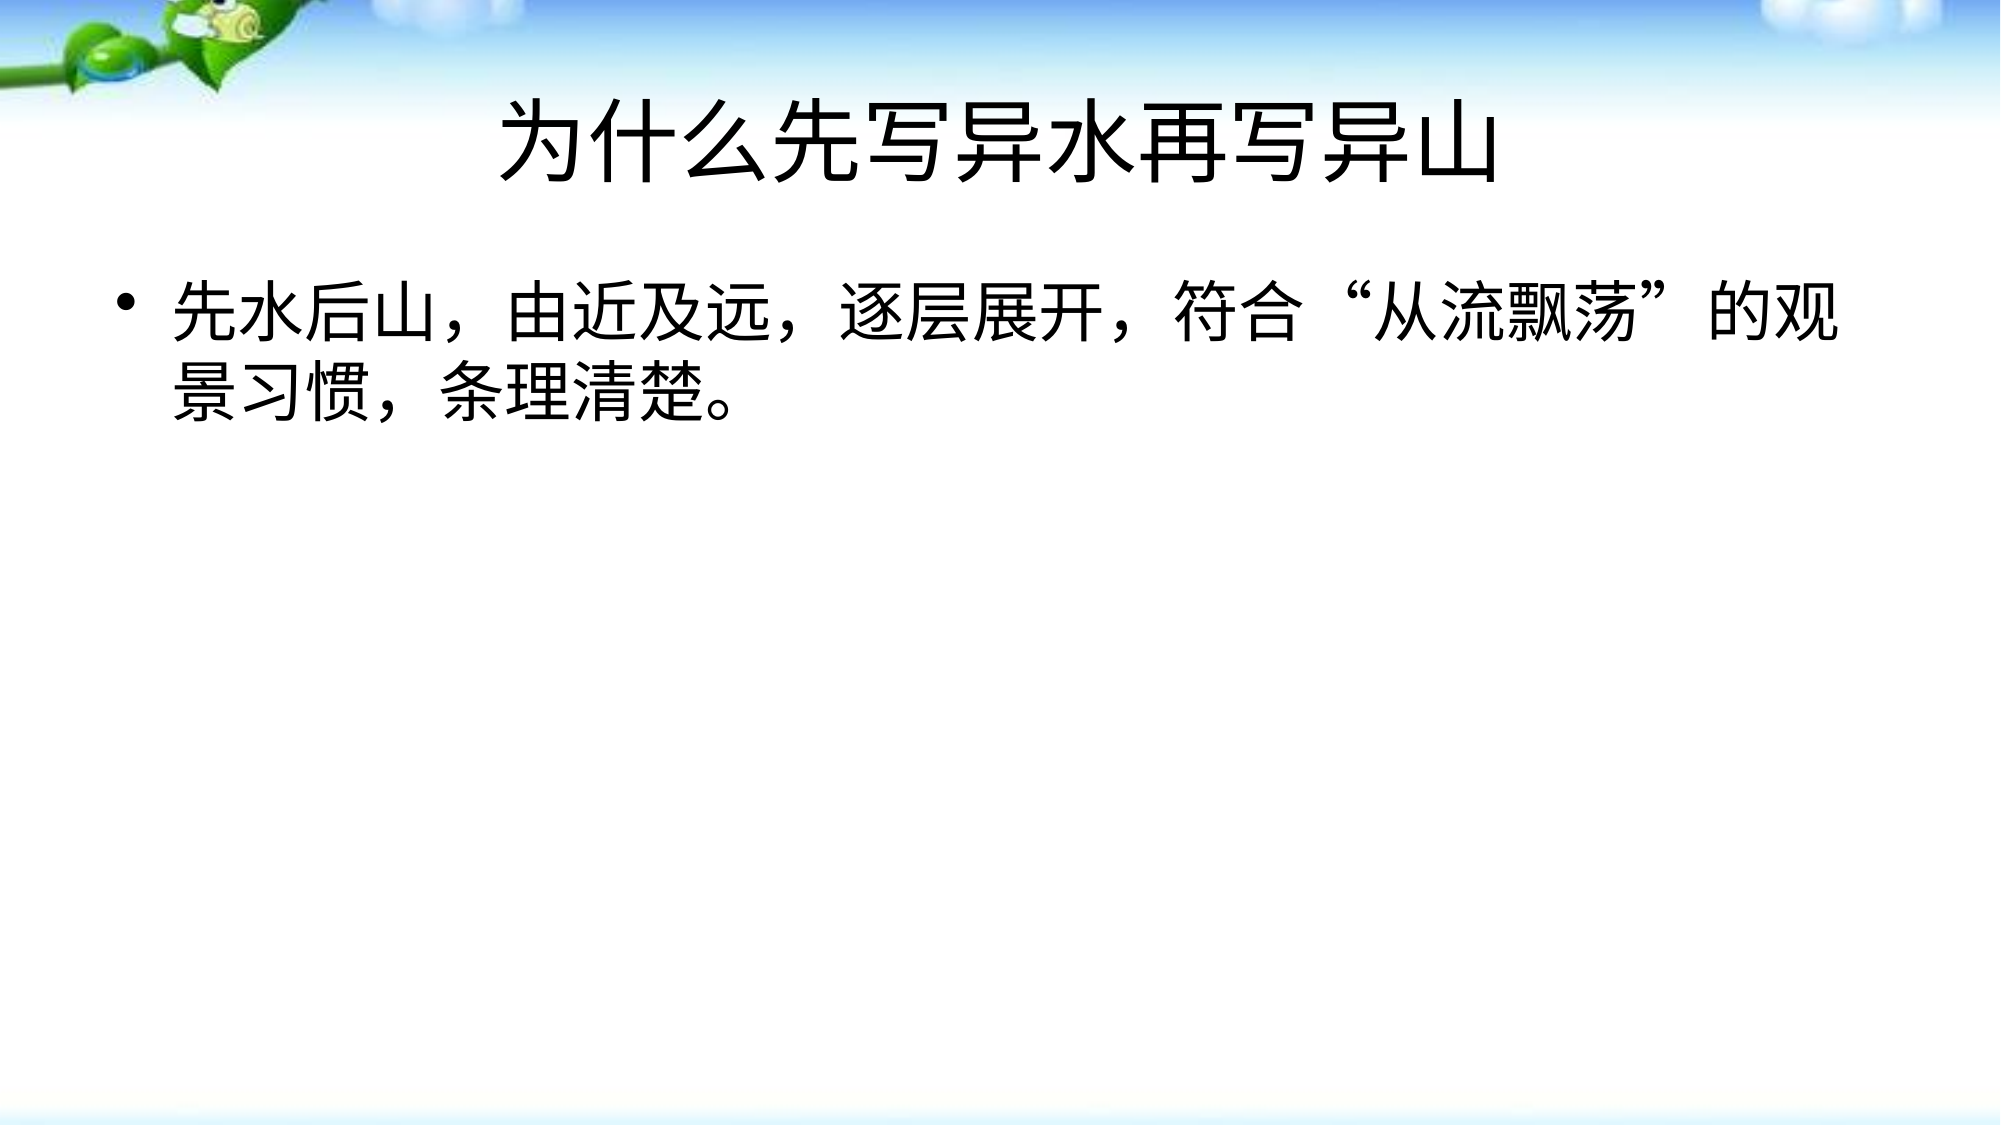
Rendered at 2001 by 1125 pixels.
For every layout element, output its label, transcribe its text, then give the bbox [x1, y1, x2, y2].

list 先水后山，由近及远，逐层展开，符合“从流飘荡”的观景习惯，条理清楚。 [99, 262, 1900, 1005]
picture [0, 0, 2001, 1125]
title 为什么先写异水再写异山 [99, 45, 1900, 233]
